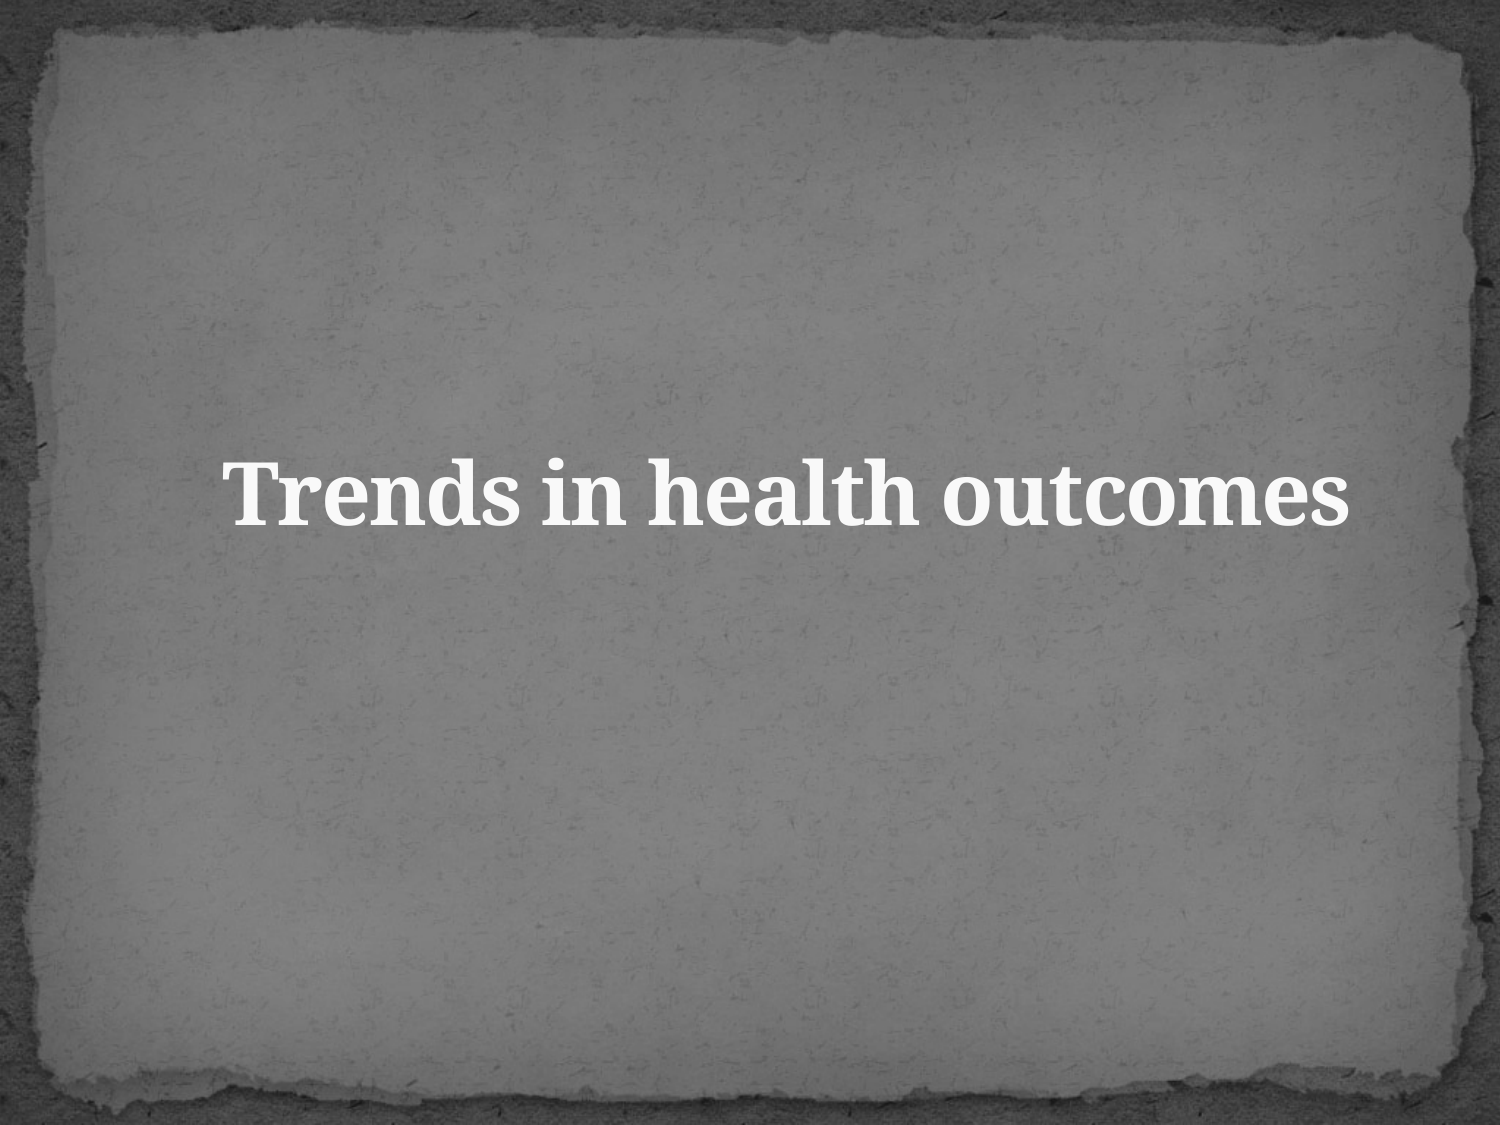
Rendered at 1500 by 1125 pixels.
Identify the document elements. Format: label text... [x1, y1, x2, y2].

title Trends in health outcomes [149, 124, 1425, 551]
